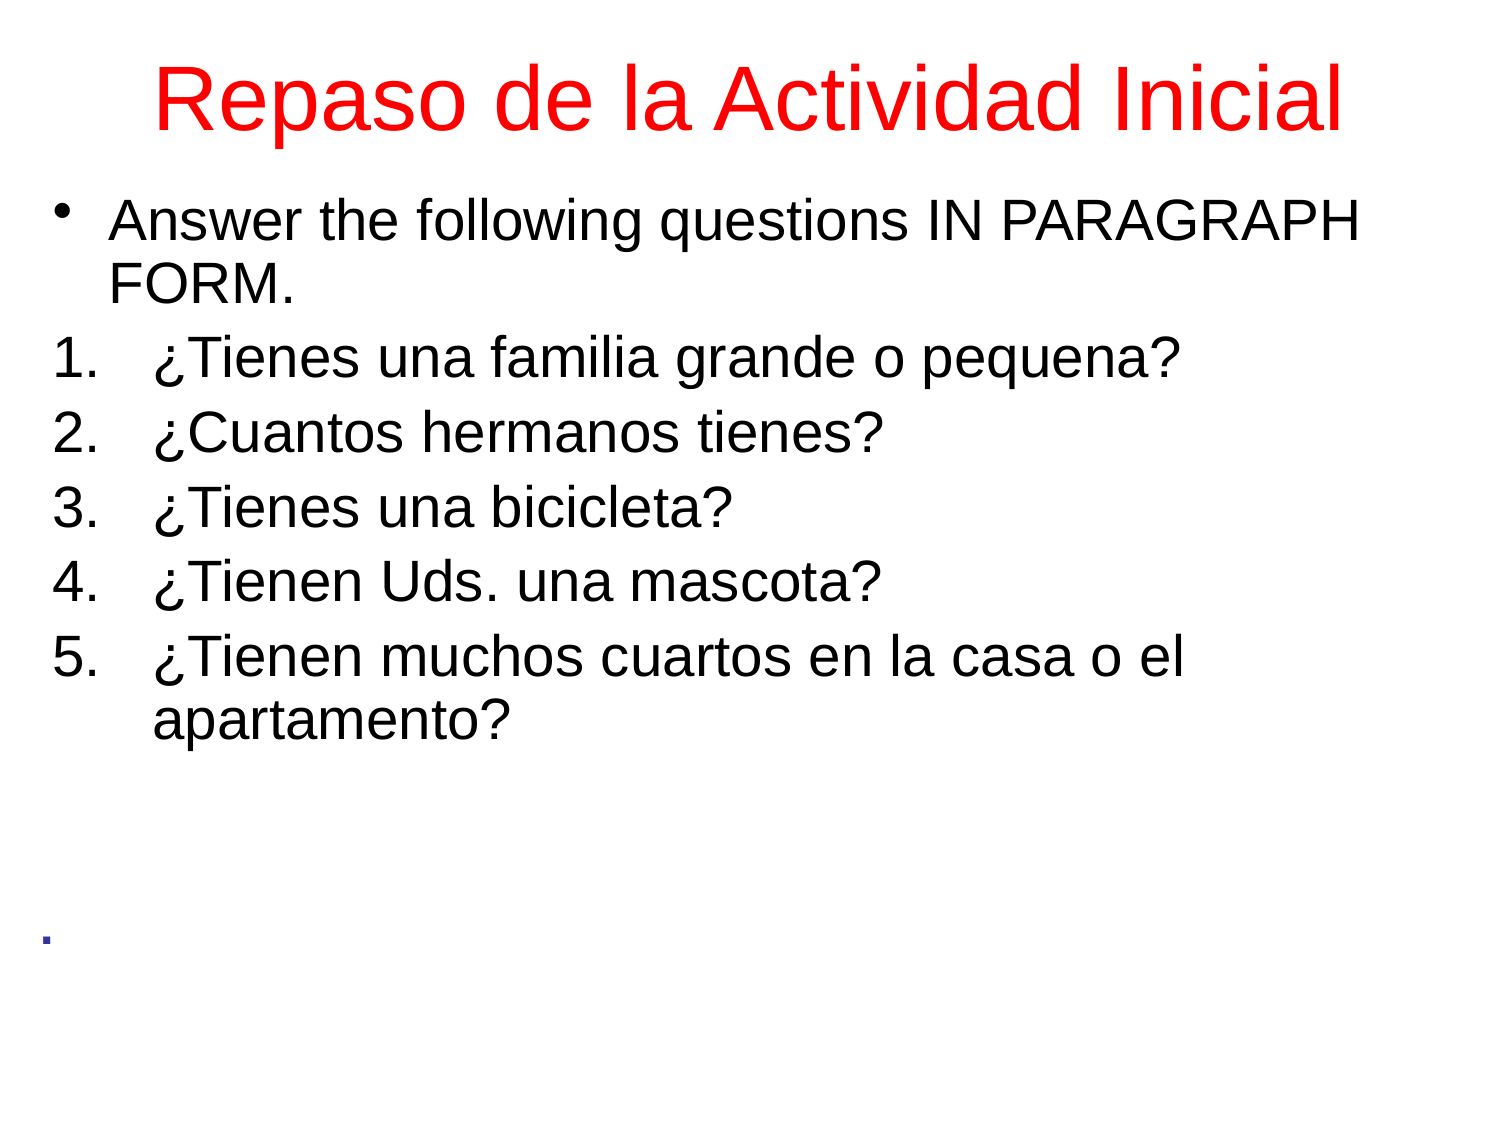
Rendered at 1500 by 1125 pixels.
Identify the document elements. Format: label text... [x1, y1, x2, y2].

title Repaso de la Actividad Inicial [75, 0, 1425, 182]
text_box . [25, 887, 69, 963]
list Answer the following questions IN PARAGRAPH FORM. ¿Tienes una familia grande o pequena? ¿Cuantos hermanos tienes? ¿Tienes una bicicleta? ¿Tienen Uds. una mascota? ¿Tienen muchos cuartos en la casa o el apartamento? [37, 182, 1438, 925]
